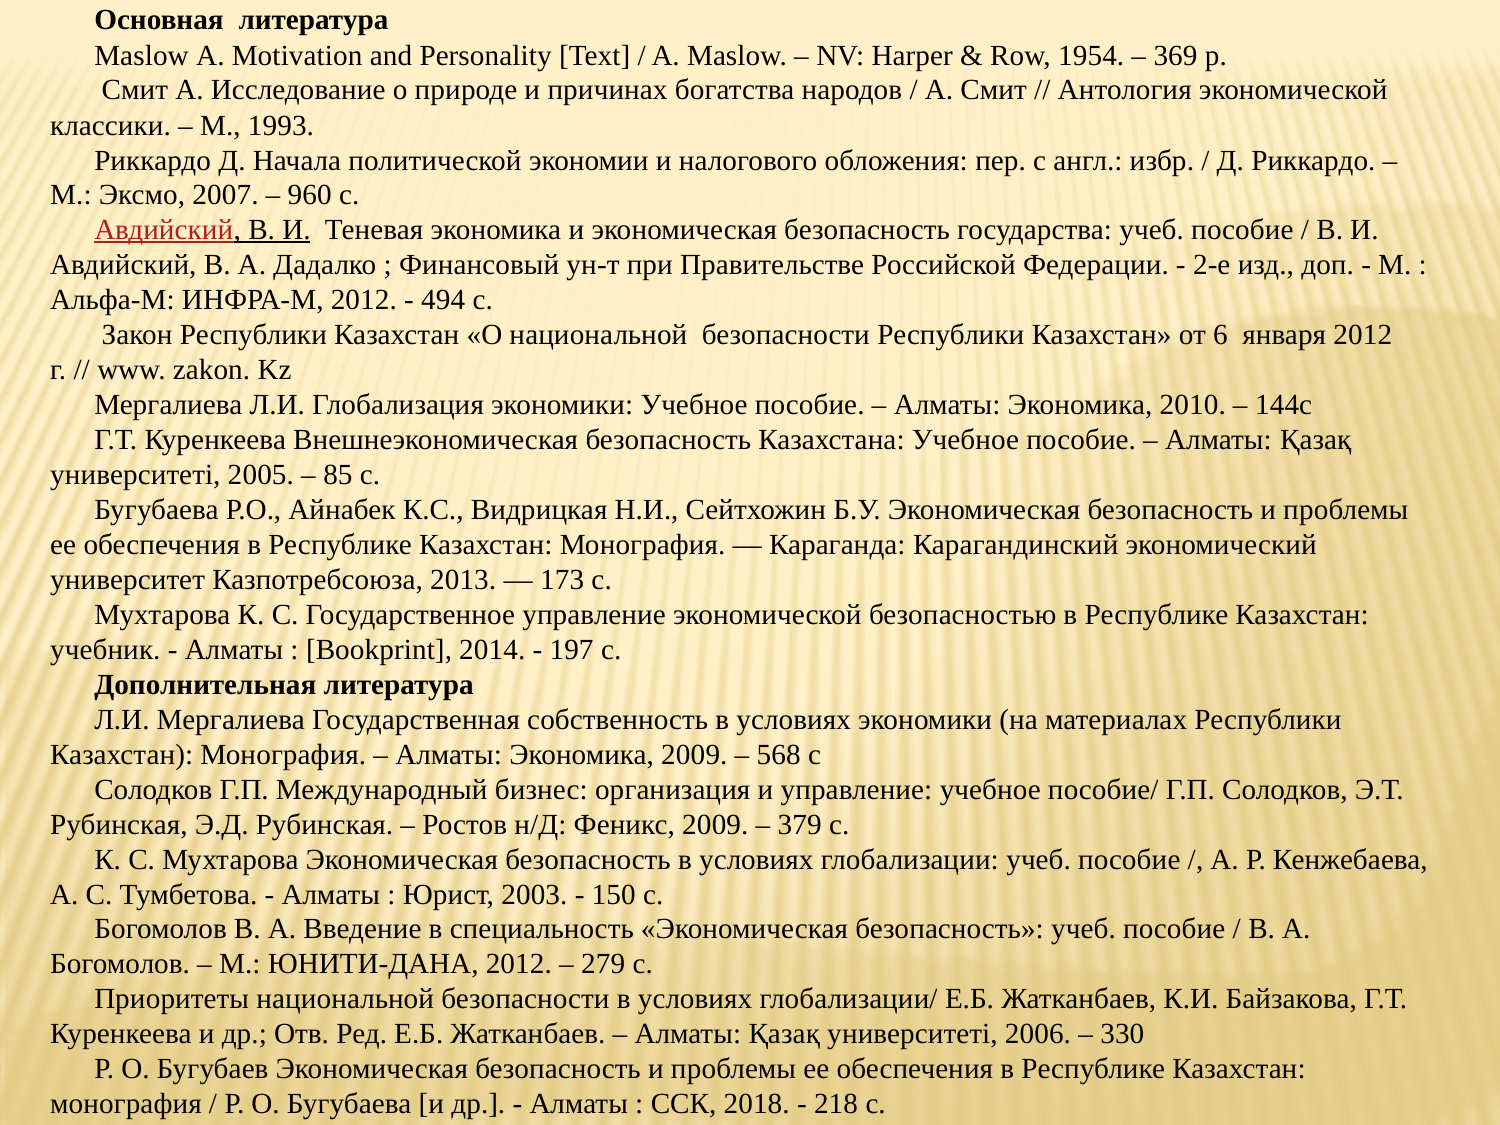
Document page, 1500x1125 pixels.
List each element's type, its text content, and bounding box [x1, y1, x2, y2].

text_box Основная литература Maslow А. Motivation and Personality [Text] / A. Maslow. – NV: Harper & Row, 1954. – 369 p. Смит А. Исследование о природе и причинах богатства народов / А. Смит // Антология экономической классики. – М., 1993. Риккардо Д. Начала политической экономии и налогового обложения: пер. с англ.: избр. / Д. Риккардо. – М.: Эксмо, 2007. – 960 с. Авдийский, В. И. Теневая экономика и экономическая безопасность государства: учеб. пособие / В. И. Авдийский, В. А. Дадалко ; Финансовый ун-т при Правительстве Российской Федерации. - 2-е изд., доп. - М. : Альфа-М: ИНФРА-М, 2012. - 494 с. Закон Республики Казахстан «О национальной безопасности Республики Казахстан» от 6 января 2012 г. // www. zakon. Kz Мергалиева Л.И. Глобализация экономики: Учебное пособие. – Алматы: Экономика, 2010. – 144с Г.Т. Куренкеева Внешнеэкономическая безопасность Казахстана: Учебное пособие. – Алматы: Қазақ университеті, 2005. – 85 с. Бугубаева Р.О., Айнабек К.С., Видрицкая Н.И., Сейтхожин Б.У. Экономическая безопасность и проблемы ее обеспечения в Республике Казахстан: Монография. — Караганда: Карагандинский экономический университет Казпотребсоюза, 2013. — 173 с. Мухтарова К. С. Государственное управление экономической безопасностью в Республике Казахстан: учебник. - Алматы : [Bookprint], 2014. - 197 c. Дополнительная литература Л.И. Мергалиева Государственная собственность в условиях экономики (на материалах Республики Казахстан): Монография. – Алматы: Экономика, 2009. – 568 с Солодков Г.П. Международный бизнес: организация и управление: учебное пособие/ Г.П. Солодков, Э.Т. Рубинская, Э.Д. Рубинская. – Ростов н/Д: Феникс, 2009. – 379 с. К. С. Мухтарова Экономическая безопасность в условиях глобализации: учеб. пособие /, А. Р. Кенжебаева, А. С. Тумбетова. - Алматы : Юрист, 2003. - 150 с. Богомолов В. А. Введение в специальность «Экономическая безопасность»: учеб. пособие / В. А. Богомолов. – М.: ЮНИТИ-ДАНА, 2012. – 279 с. Приоритеты национальной безопасности в условиях глобализации/ Е.Б. Жатканбаев, К.И. Байзакова, Г.Т. Куренкеева и др.; Отв. Ред. Е.Б. Жатканбаев. – Алматы: Қазақ университеті, 2006. – 330 Р. О. Бугубаев Экономическая безопасность и проблемы ее обеспечения в Республике Казахстан: монография / Р. О. Бугубаева [и др.]. - Алматы : ССК, 2018. - 218 с. [35, 0, 1454, 1125]
